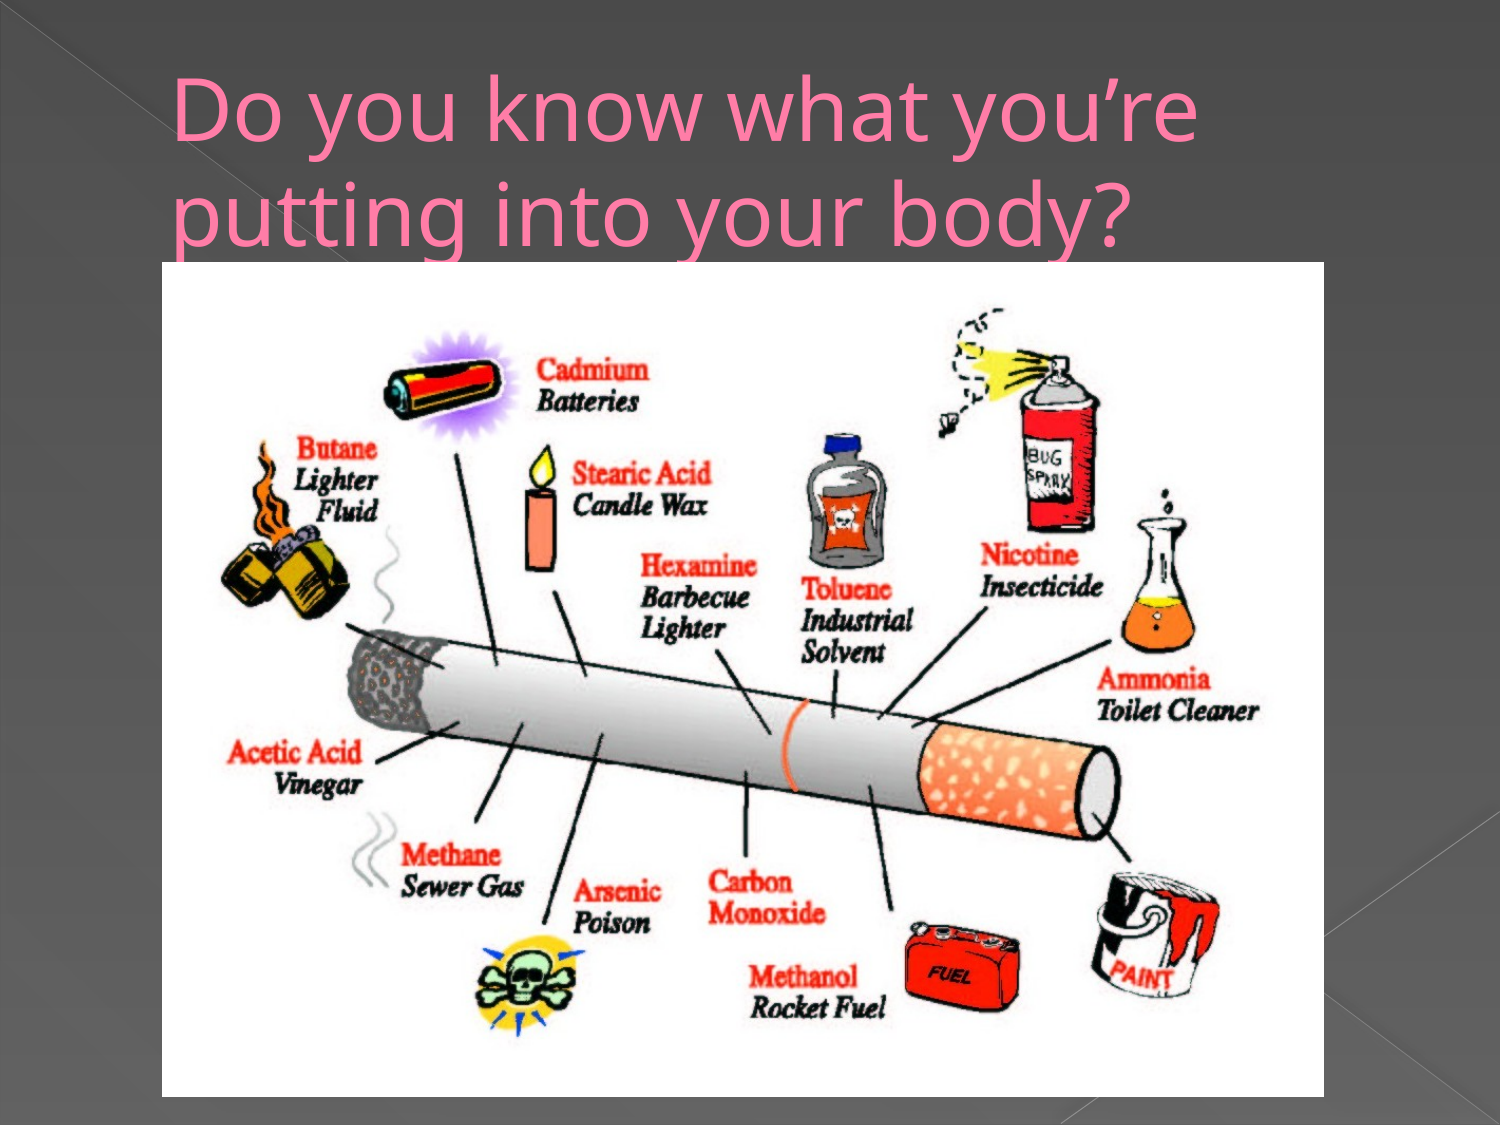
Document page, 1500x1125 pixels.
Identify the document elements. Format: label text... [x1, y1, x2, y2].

title Do you know what you’re putting into your body? [75, 43, 1425, 274]
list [162, 262, 1324, 1097]
